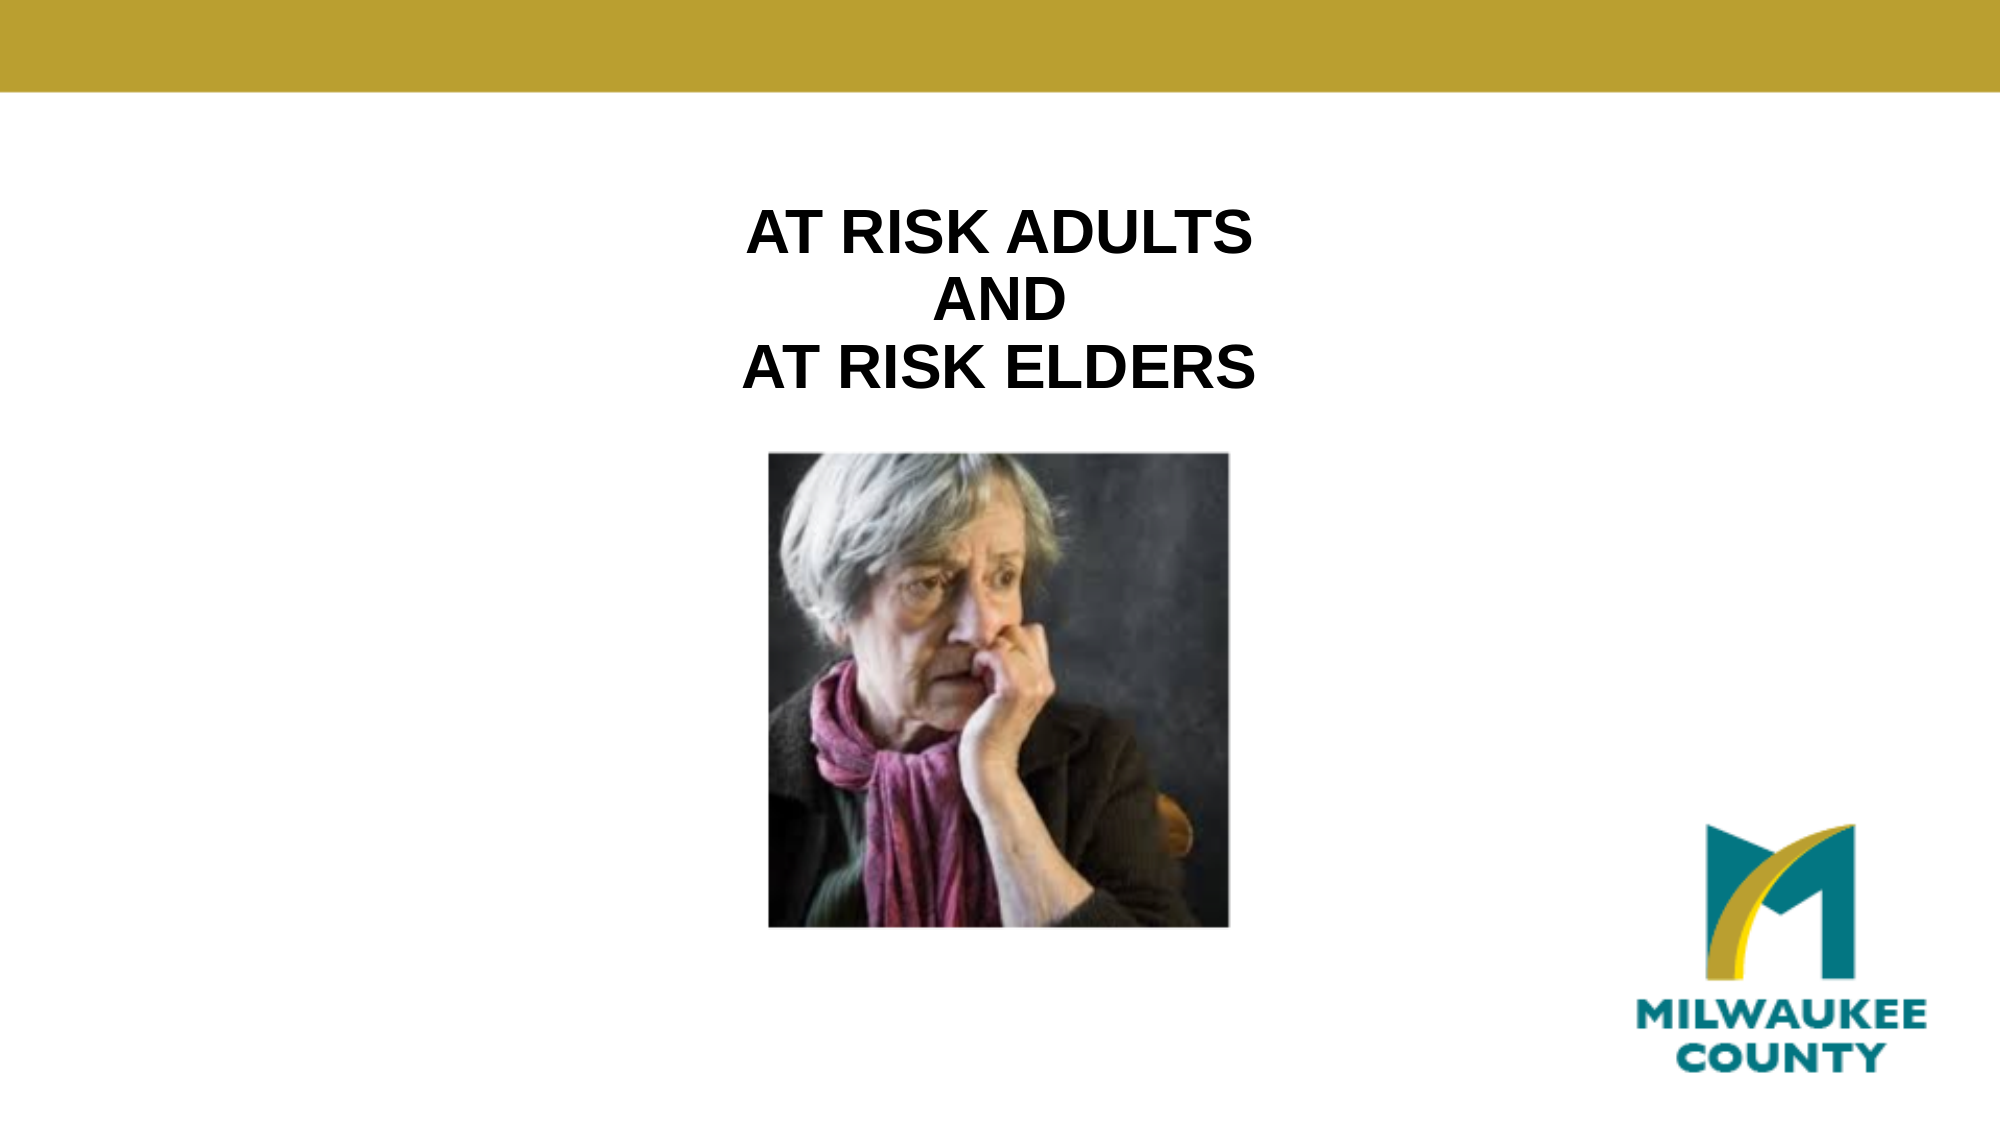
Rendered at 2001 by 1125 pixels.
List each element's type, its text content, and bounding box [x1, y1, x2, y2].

picture [0, 0, 2000, 1125]
list [136, 298, 1863, 1014]
title AT RISK ADULTS AND AT RISK ELDERS [352, 160, 1648, 298]
